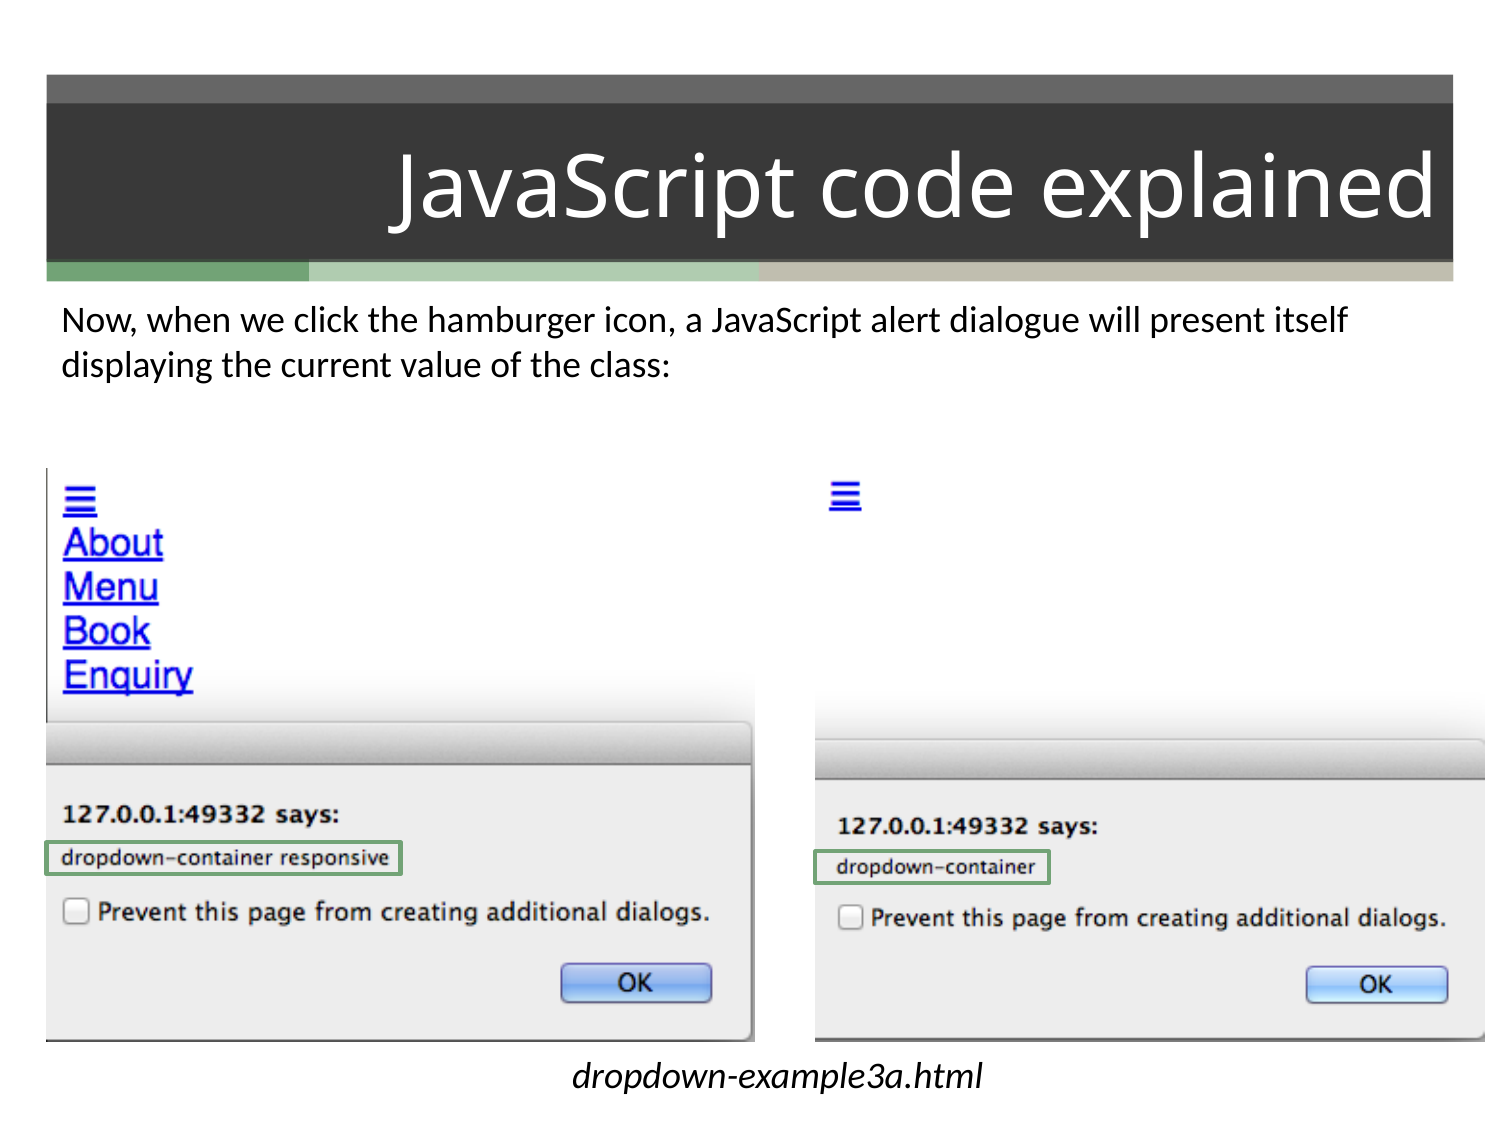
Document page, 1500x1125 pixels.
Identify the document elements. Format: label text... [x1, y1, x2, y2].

picture [46, 467, 756, 1043]
text_box dropdown-example3a.html [557, 1043, 1012, 1104]
text_box Now, when we click the hamburger icon, a JavaScript alert dialogue will present itself displaying the current value of the class: [46, 287, 1454, 393]
picture [814, 468, 1485, 1043]
title JavaScript code explained [46, 103, 1454, 263]
